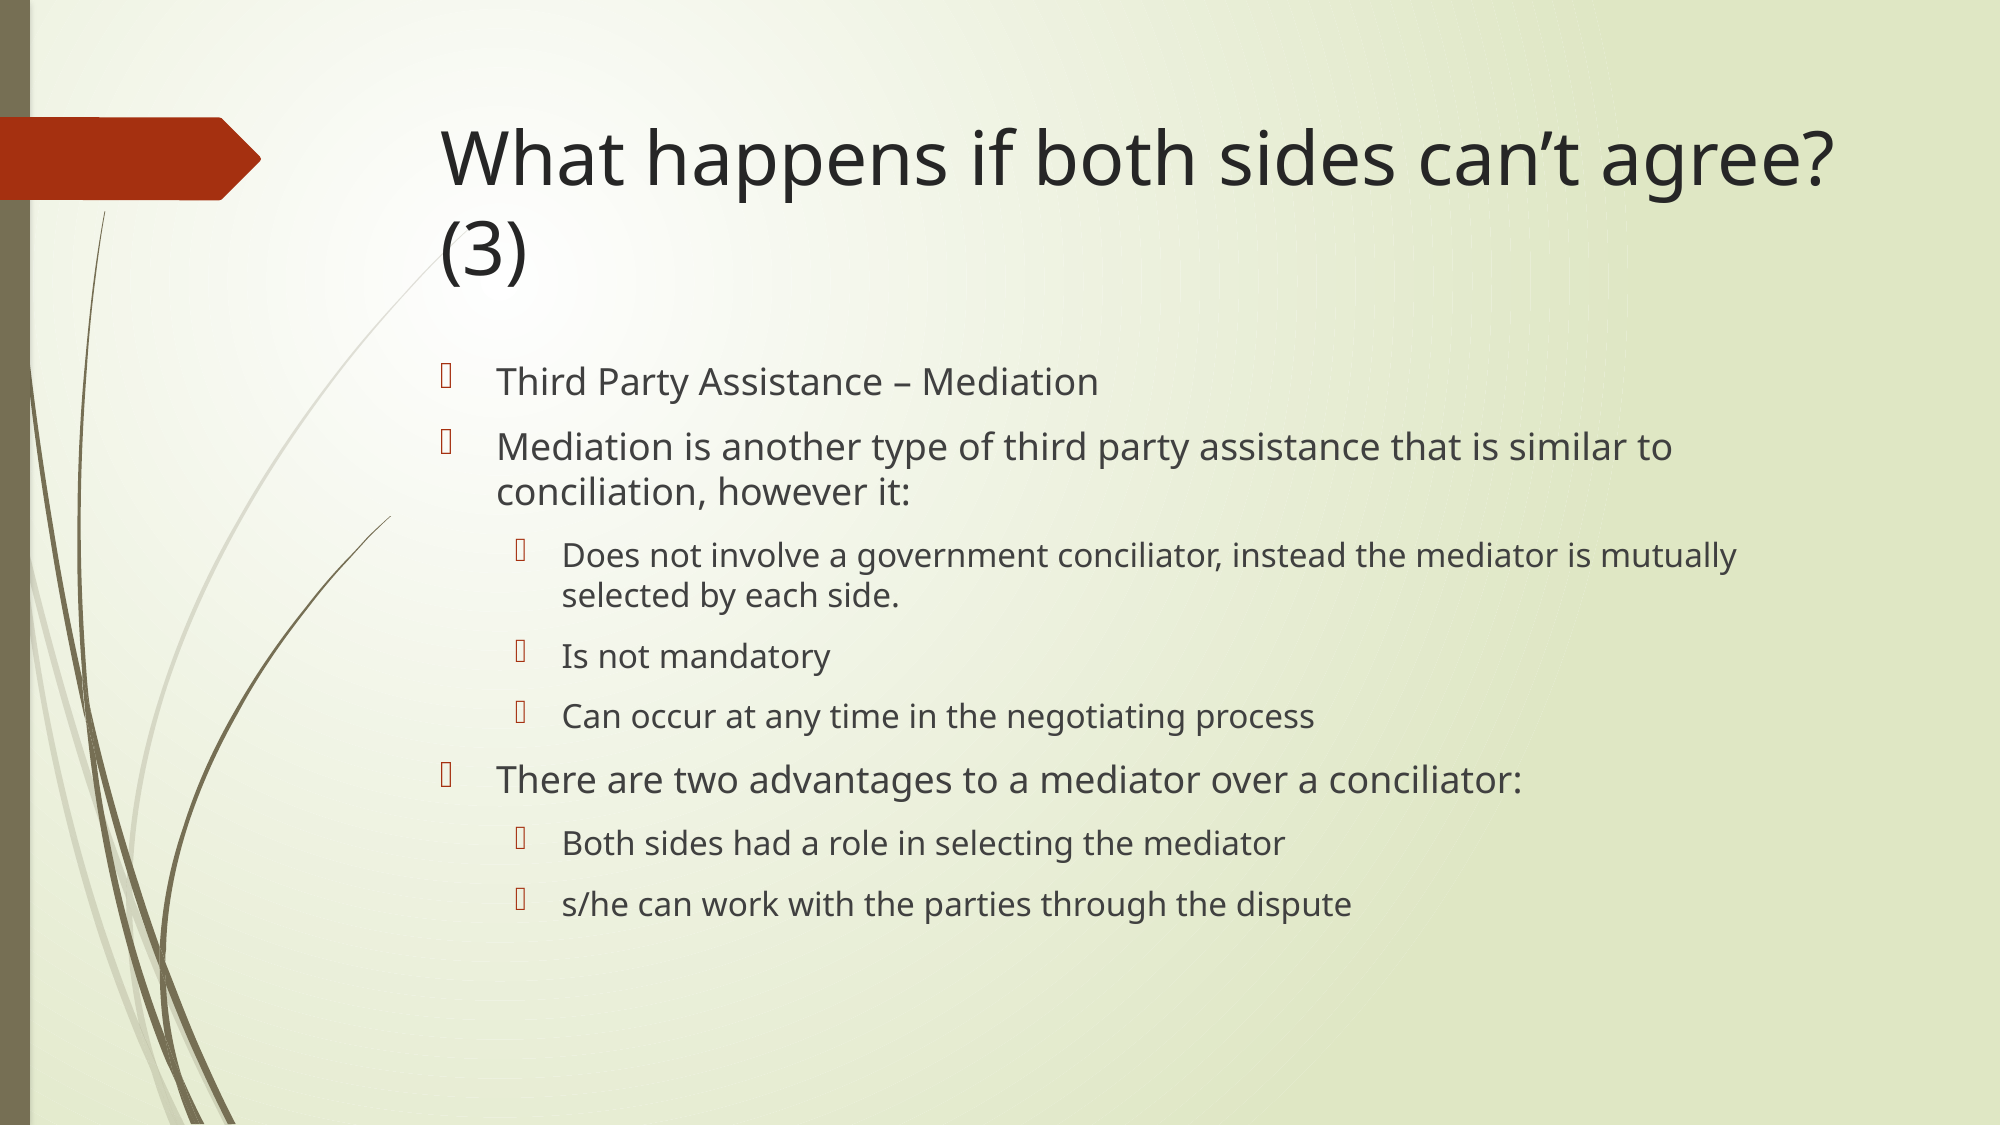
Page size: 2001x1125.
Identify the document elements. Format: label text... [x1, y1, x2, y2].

list Third Party Assistance – Mediation Mediation is another type of third party assistance that is similar to conciliation, however it: Does not involve a government conciliator, instead the mediator is mutually selected by each side. Is not mandatory Can occur at any time in the negotiating process There are two advantages to a mediator over a conciliator: Both sides had a role in selecting the mediator s/he can work with the parties through the dispute [424, 350, 1888, 970]
title What happens if both sides can’t agree? (3) [425, 102, 1888, 313]
